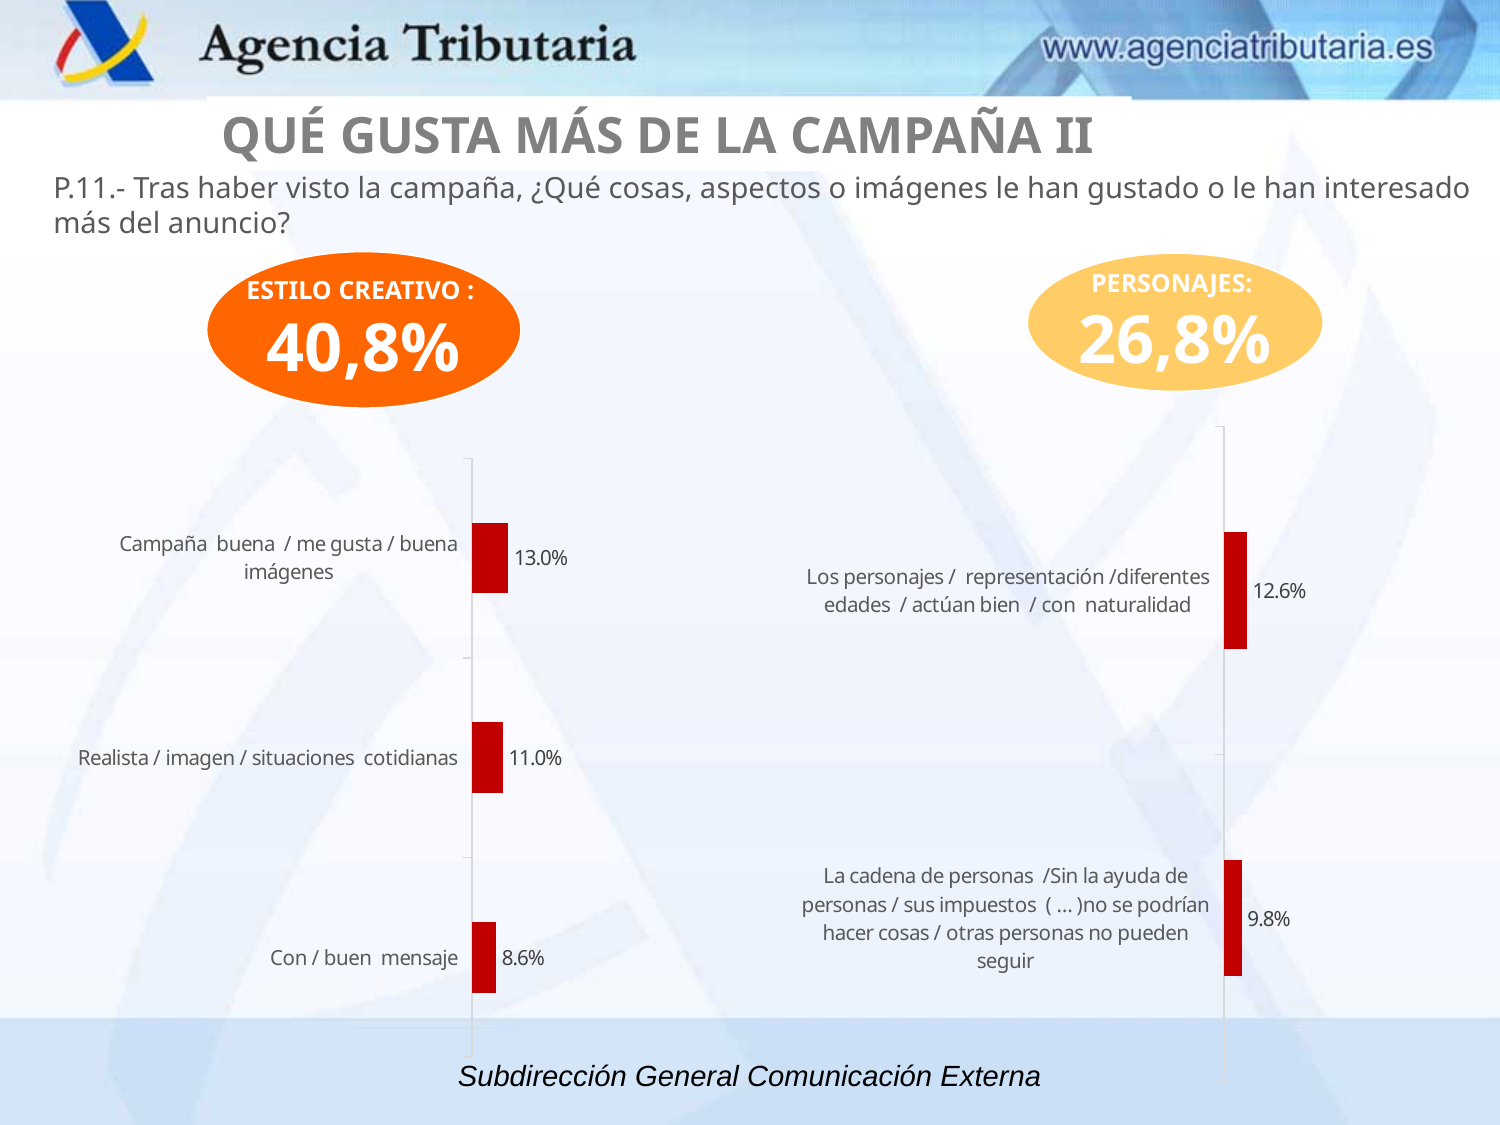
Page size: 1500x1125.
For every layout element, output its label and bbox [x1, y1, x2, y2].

chart [77, 404, 1500, 1103]
picture [0, 0, 1500, 1125]
